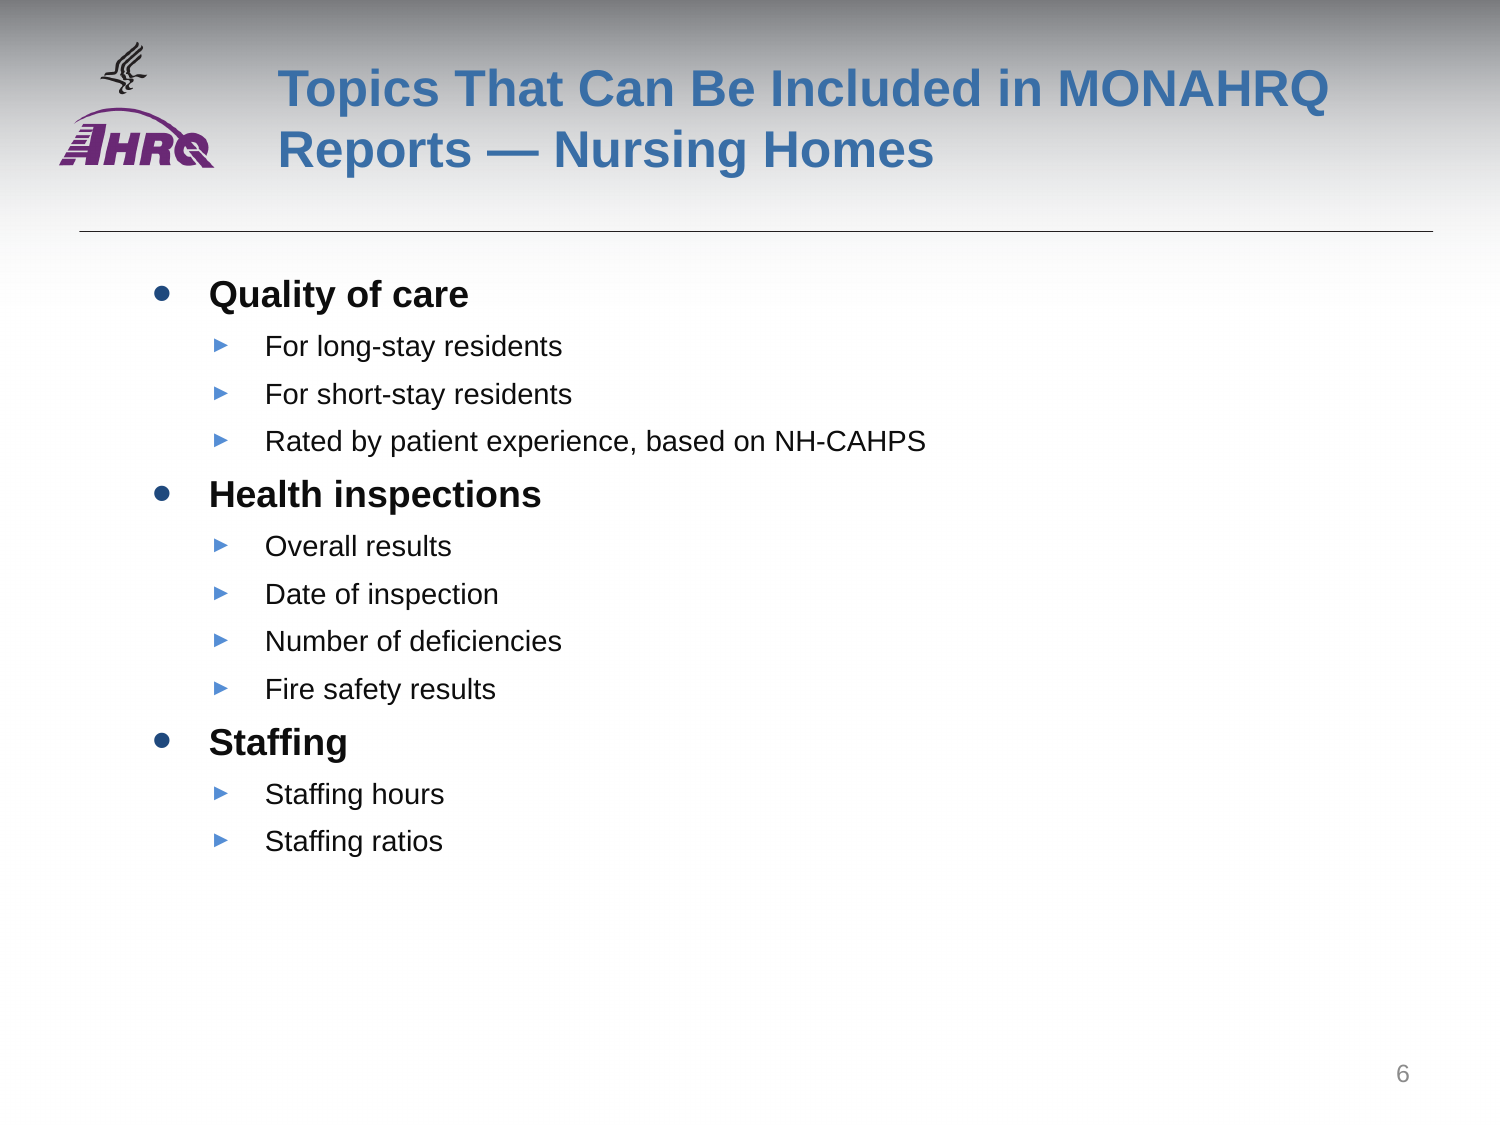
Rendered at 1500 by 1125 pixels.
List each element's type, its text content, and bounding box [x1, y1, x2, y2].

title Topics That Can Be Included in MONAHRQ Reports — Nursing Homes [262, 45, 1500, 188]
picture [0, 0, 1500, 1125]
slide_number 6 [1074, 1042, 1425, 1103]
list Quality of care For long-stay residents For short-stay residents Rated by patient experience, based on NH-CAHPS Health inspections Overall results Date of inspection Number of deficiencies Fire safety results Staffing Staffing hours Staffing ratios [137, 262, 1200, 916]
